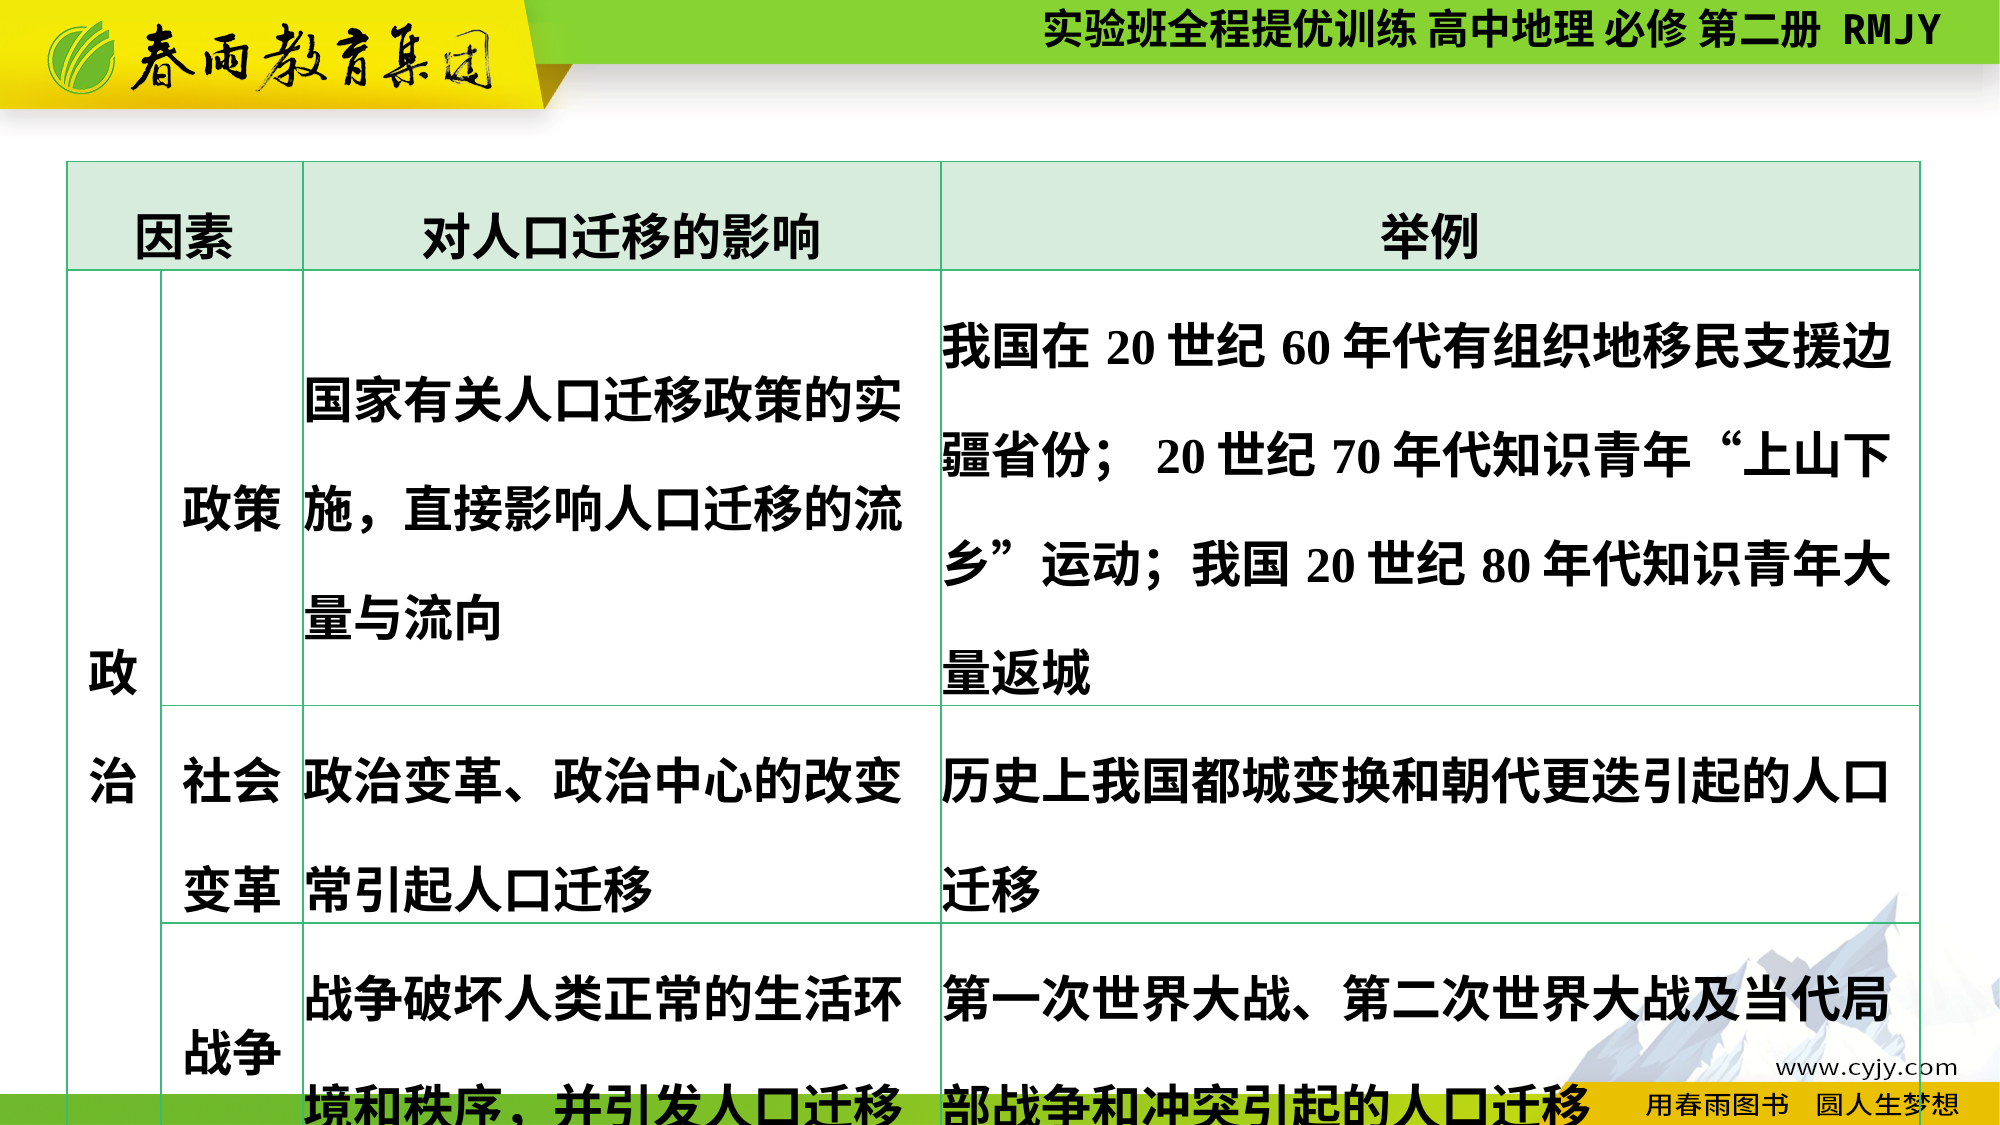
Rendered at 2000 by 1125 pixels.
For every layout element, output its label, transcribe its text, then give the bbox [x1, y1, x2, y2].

table_cell 我国在20世纪60年代有组织地移民支援边疆省份；20世纪70年代知识青年“上山下乡”运动；我国20世纪80年代知识青年大量返城 [942, 271, 1919, 705]
table_cell 战争破坏人类正常的生活环境和秩序，并引发人口迁移 [304, 924, 940, 1125]
table_cell 第一次世界大战、第二次世界大战及当代局部战争和冲突引起的人口迁移 [942, 924, 1919, 1125]
table_header 举例 [942, 162, 1919, 269]
table_cell 政 治 [68, 271, 160, 1125]
picture [0, 0, 2000, 1125]
table_cell 政策 [162, 271, 302, 705]
table_cell 社会变革 [162, 706, 302, 922]
table_header 对人口迁移的影响 [304, 162, 940, 269]
table_header 因素 [68, 162, 302, 269]
table_cell 国家有关人口迁移政策的实施，直接影响人口迁移的流量与流向 [304, 271, 940, 705]
table_cell 历史上我国都城变换和朝代更迭引起的人口迁移 [942, 706, 1919, 922]
table_cell 战争 [162, 924, 302, 1125]
table_cell 政治变革、政治中心的改变常引起人口迁移 [304, 706, 940, 922]
